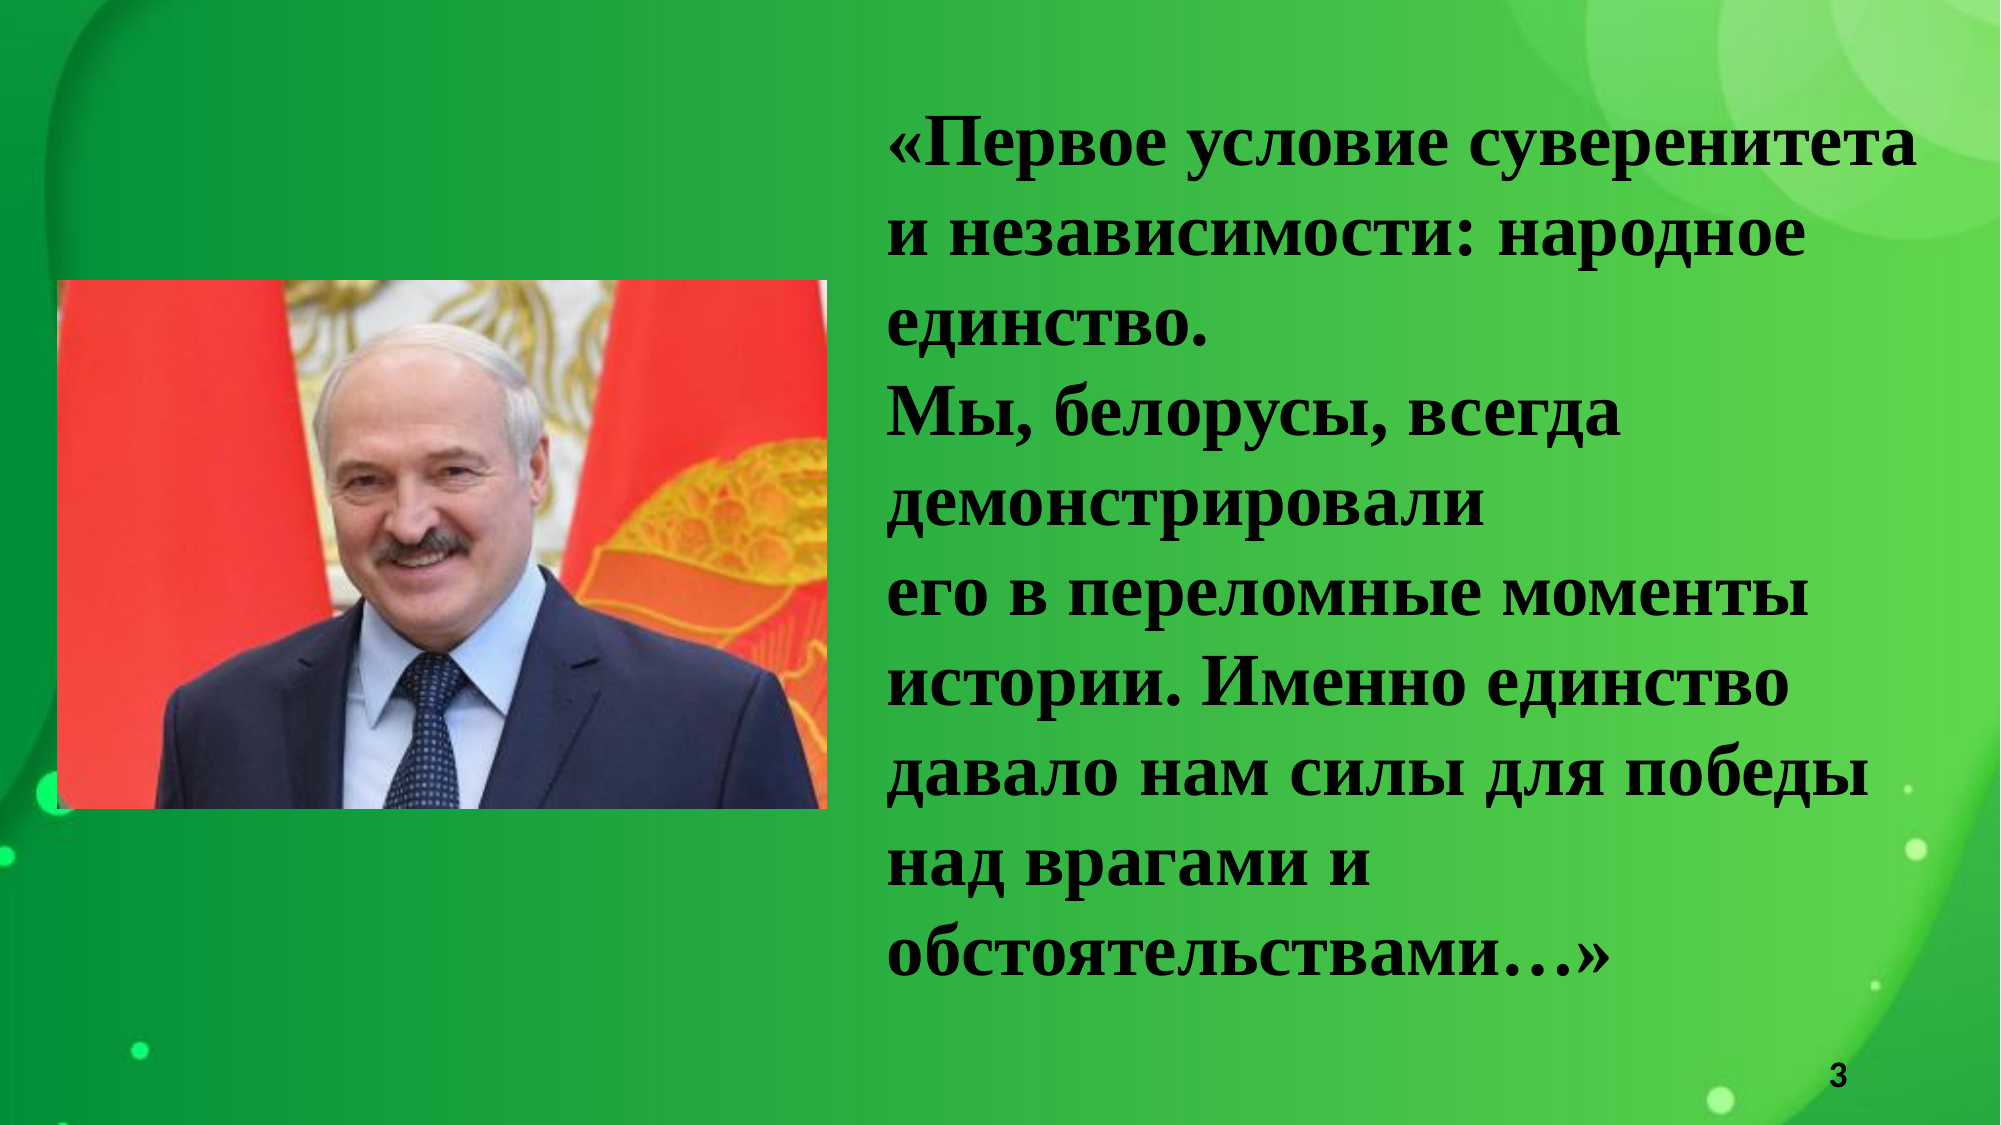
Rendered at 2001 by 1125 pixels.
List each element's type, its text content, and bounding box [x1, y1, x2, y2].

text_box «Первое условие суверенитета и независимости: народное единство. Мы, белорусы, всегда демонстрировали его в переломные моменты истории. Именно единство давало нам силы для победы над врагами и обстоятельствами…» [871, 82, 1988, 998]
slide_number 3 [1412, 1042, 1863, 1103]
picture [0, 0, 2000, 1125]
